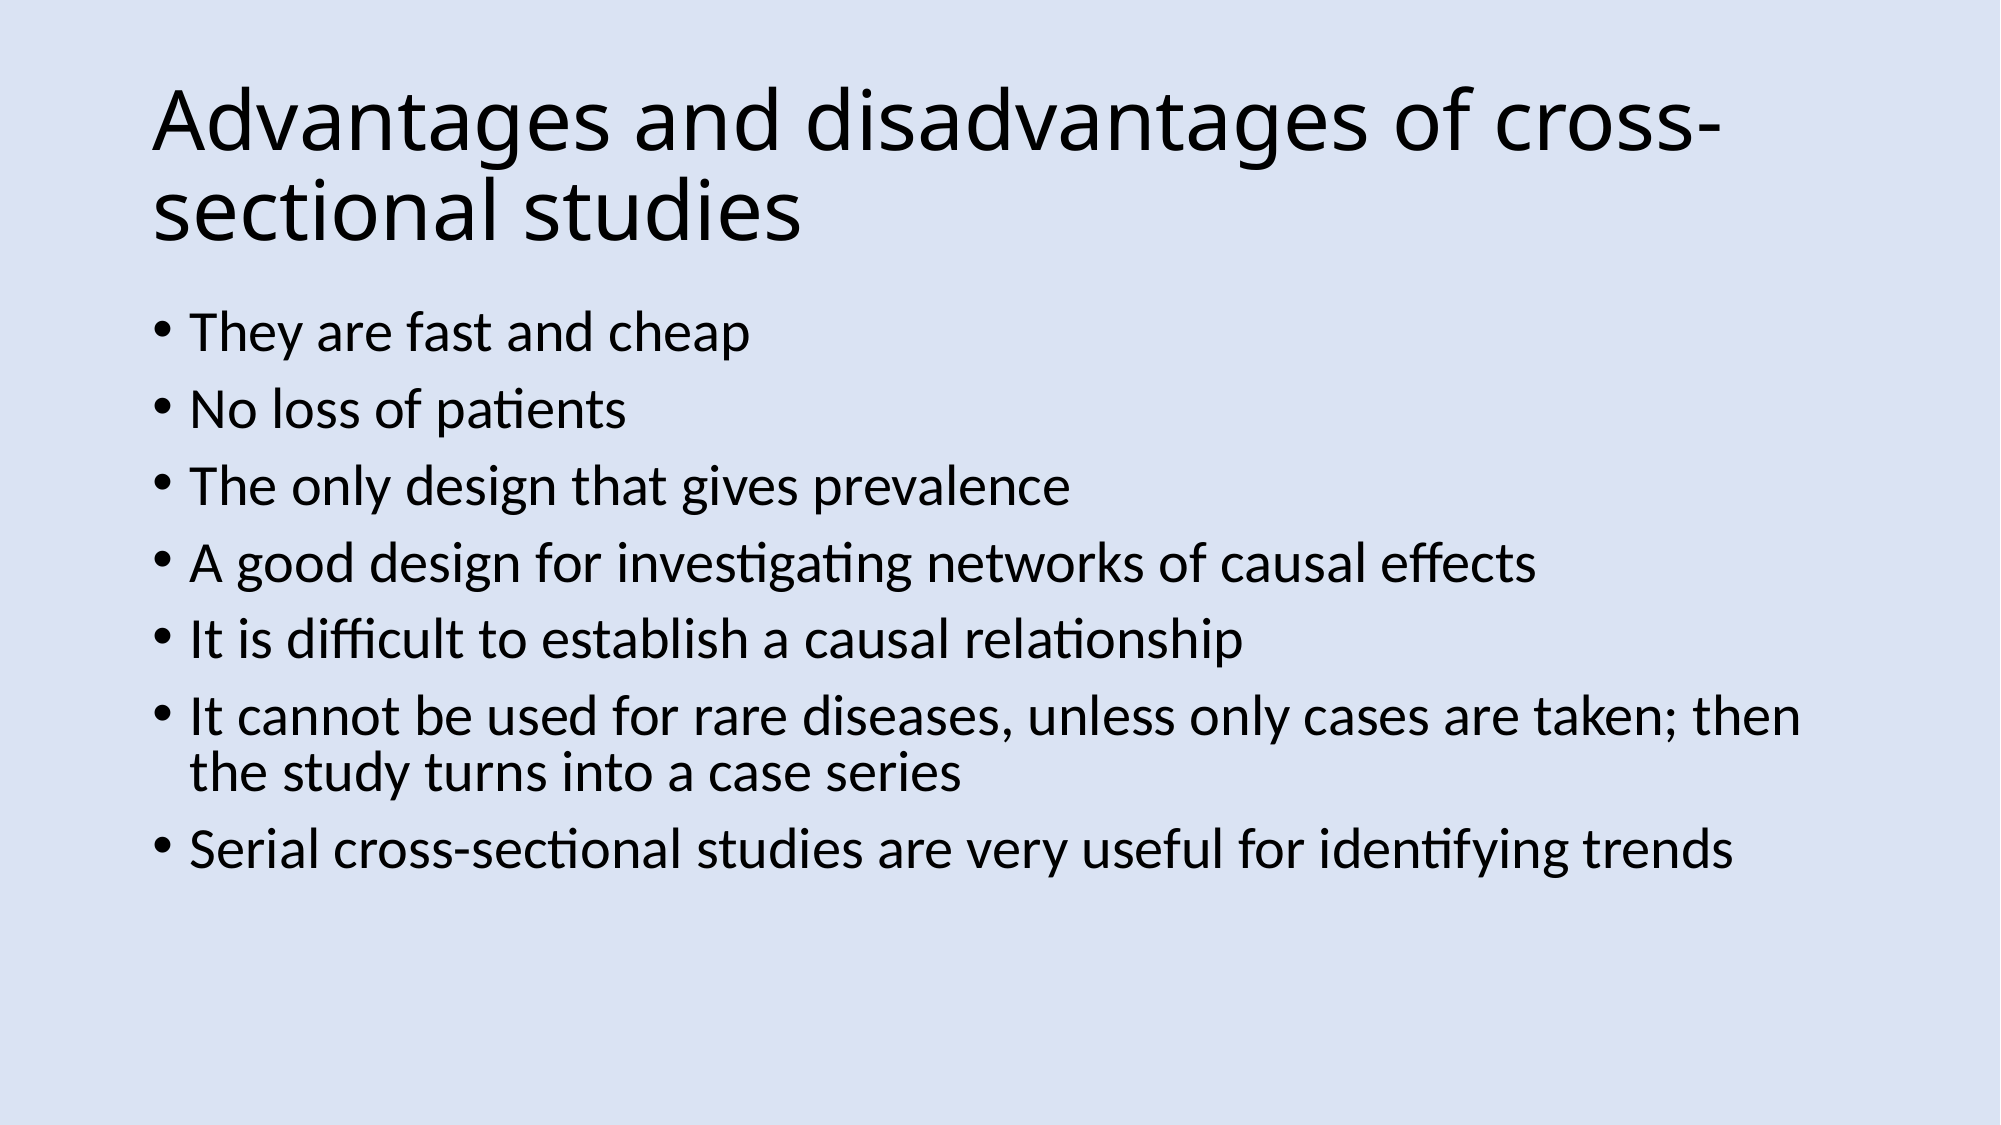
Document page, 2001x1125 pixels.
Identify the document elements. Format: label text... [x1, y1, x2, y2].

list They are fast and cheap No loss of patients The only design that gives prevalence A good design for investigating networks of causal effects It is difficult to establish a causal relationship It cannot be used for rare diseases, unless only cases are taken; then the study turns into a case series Serial cross-sectional studies are very useful for identifying trends [137, 299, 1863, 1014]
title Advantages and disadvantages of cross-sectional studies [137, 59, 1863, 278]
